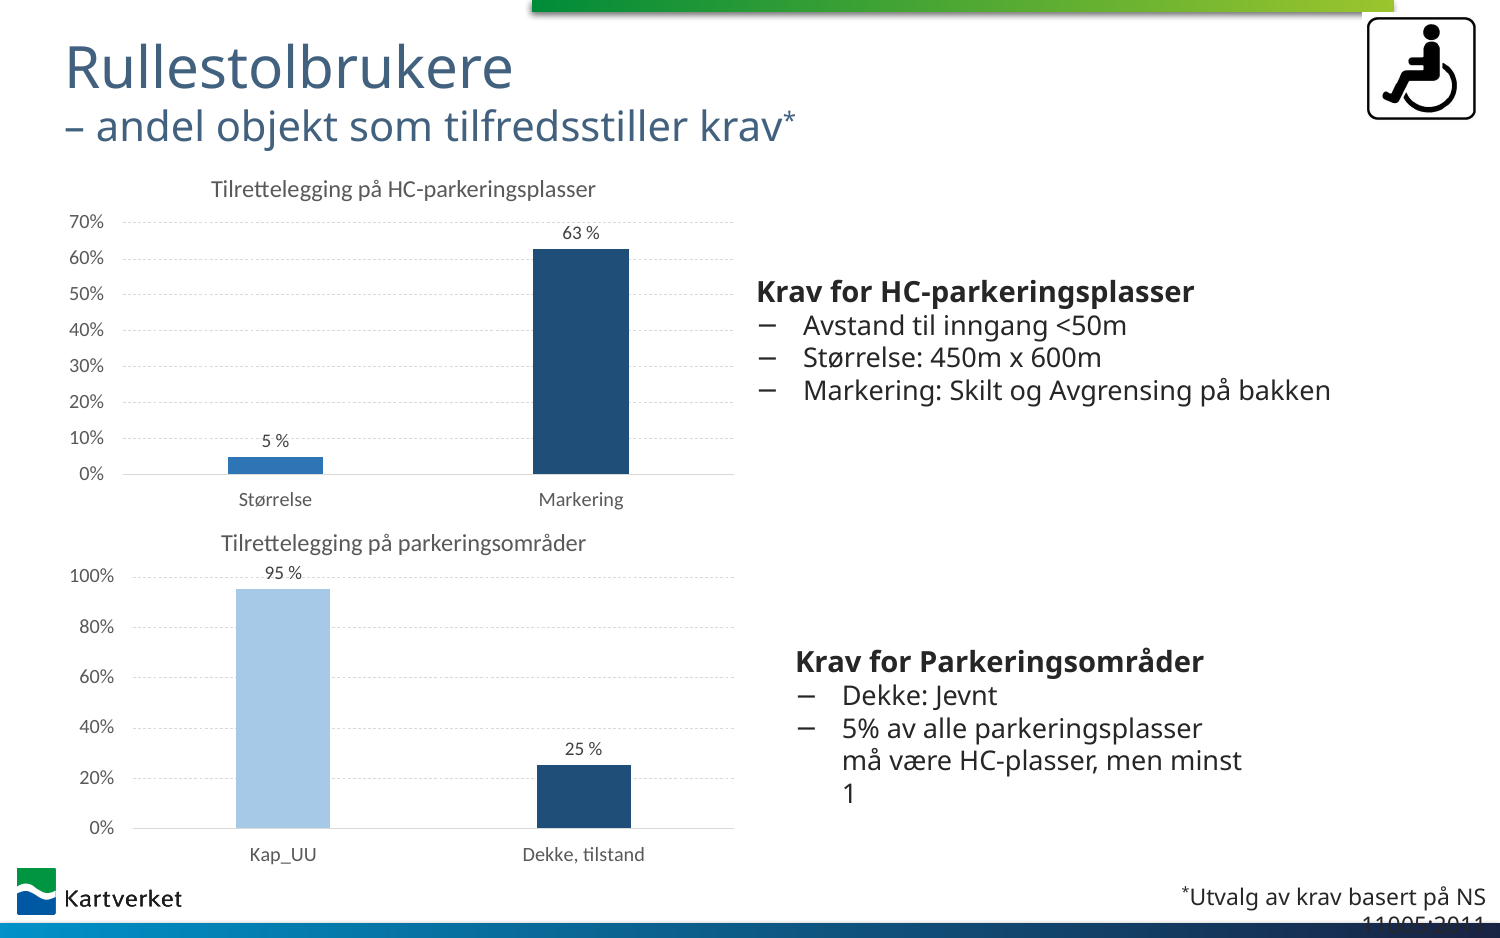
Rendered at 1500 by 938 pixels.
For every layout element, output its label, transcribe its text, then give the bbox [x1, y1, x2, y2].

text_box Krav for HC-parkeringsplasser Avstand til inngang <50m Størrelse: 450m x 600m Markering: Skilt og Avgrensing på bakken [750, 265, 1346, 413]
text_box *Utvalg av krav basert på NS 11005:2011 [1068, 873, 1500, 938]
picture [62, 520, 746, 874]
text_box Krav for Parkeringsområder Dekke: Jevnt 5% av alle parkeringsplasser må være HC-plasser, men minst 1 [780, 636, 1261, 816]
picture [1362, 12, 1481, 126]
text_box Rullestolbrukere – andel objekt som tilfredsstiller krav* [49, 25, 1431, 158]
picture [62, 166, 746, 519]
